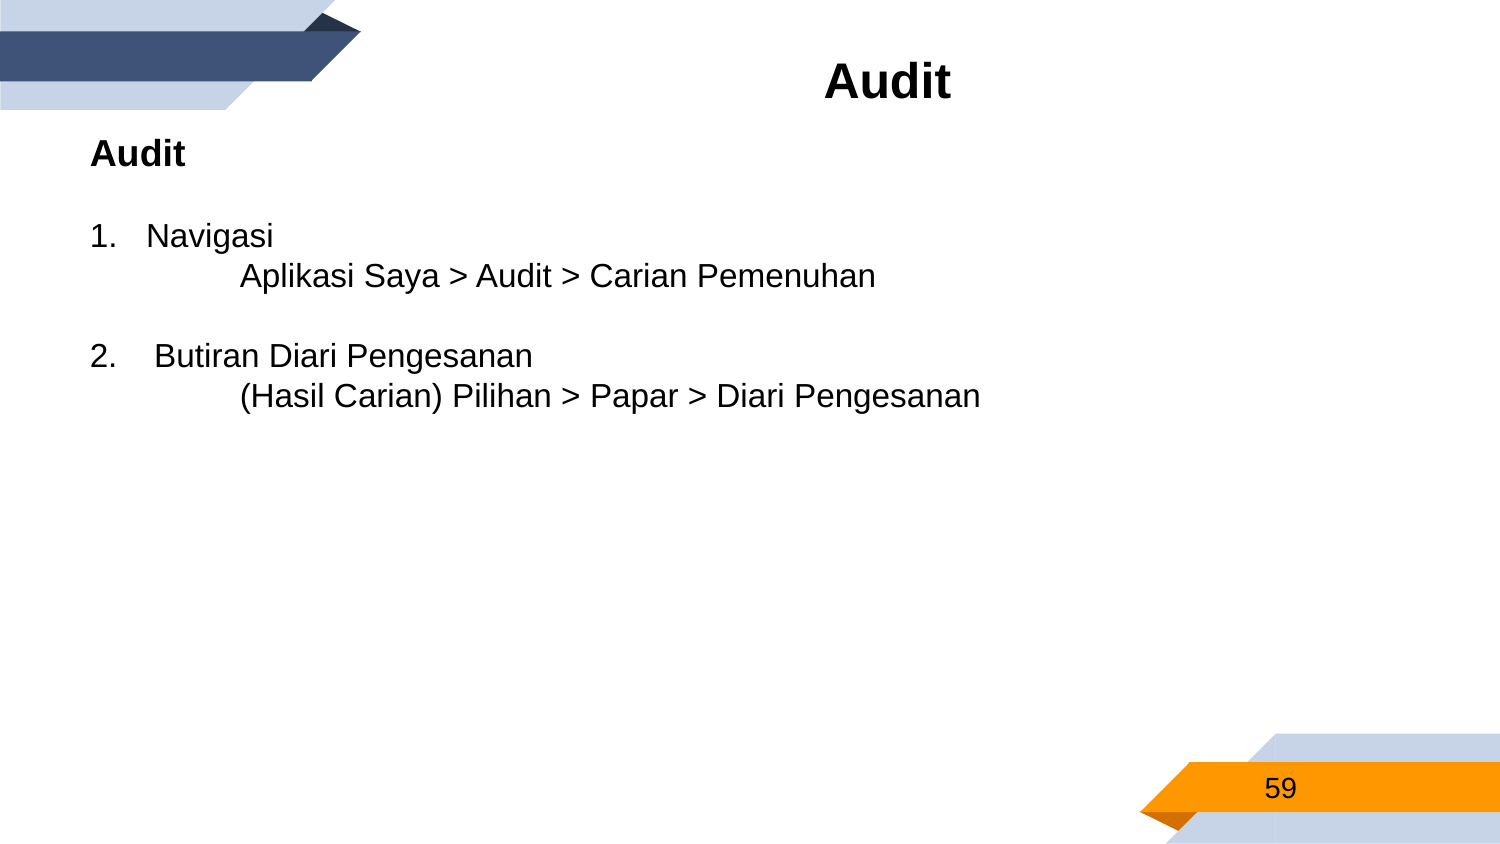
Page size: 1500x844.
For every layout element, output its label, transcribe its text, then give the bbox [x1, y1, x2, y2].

text_box Audit Navigasi Aplikasi Saya > Audit > Carian Pemenuhan 2. Butiran Diari Pengesanan (Hasil Carian) Pilihan > Papar > Diari Pengesanan [75, 121, 1450, 541]
text_box Audit [323, 45, 1452, 111]
slide_number 59 [1249, 760, 1494, 813]
